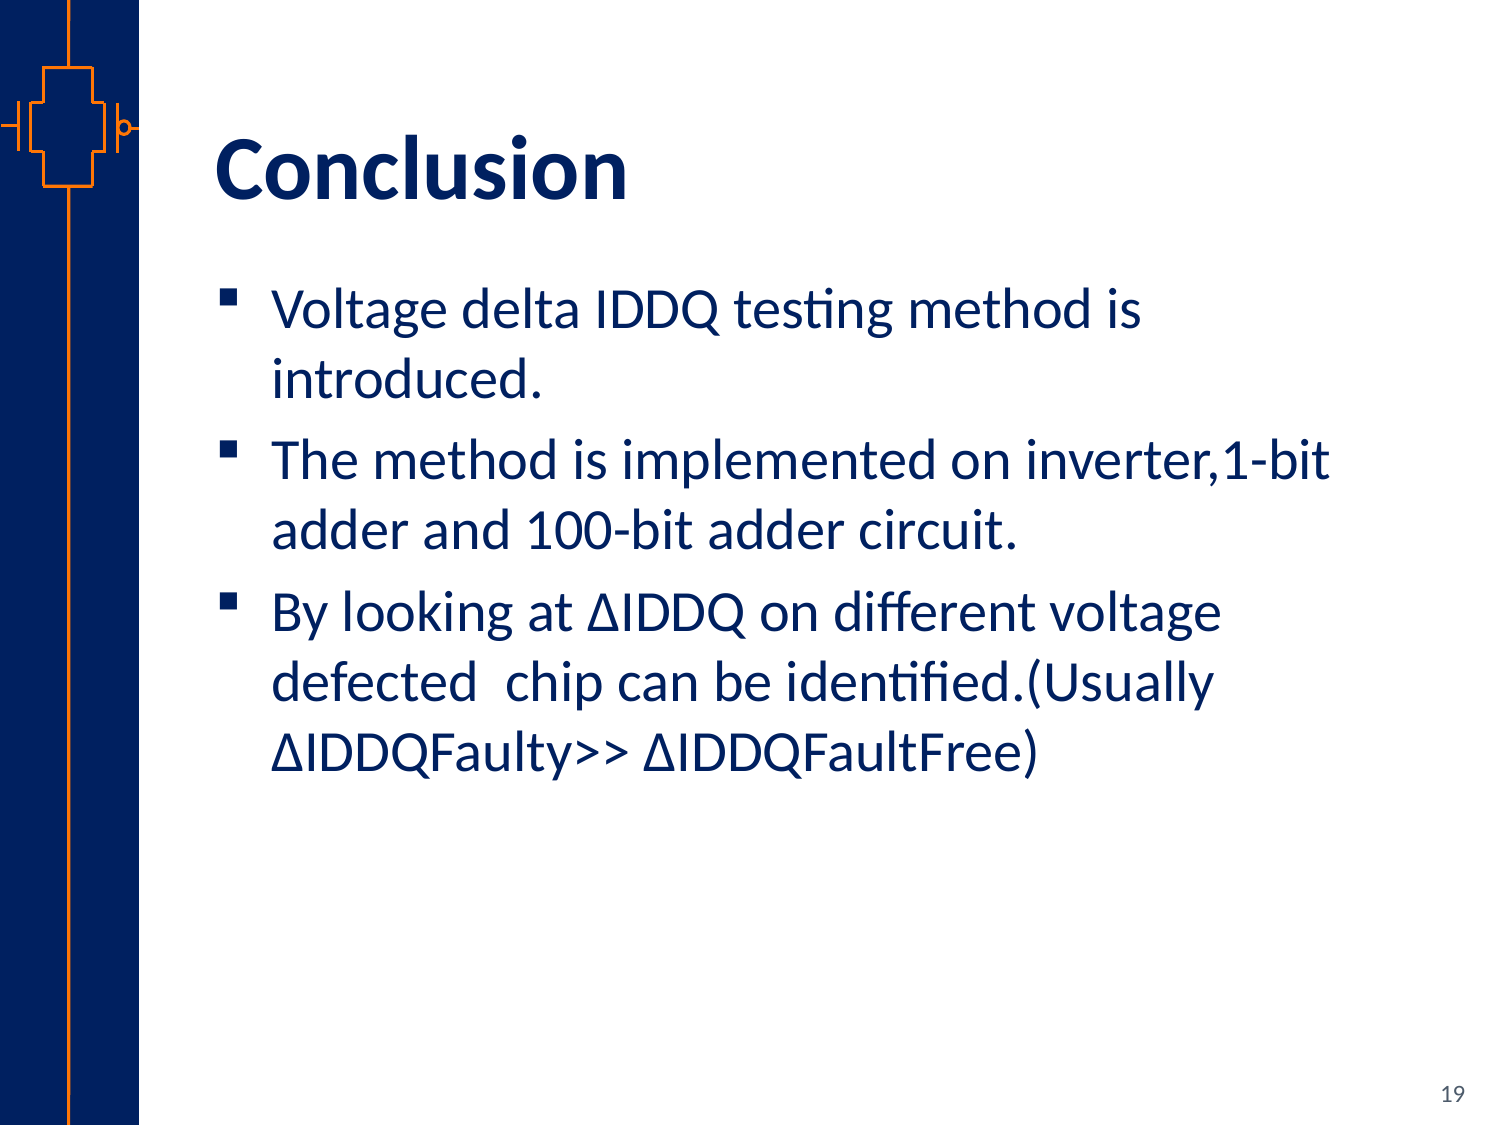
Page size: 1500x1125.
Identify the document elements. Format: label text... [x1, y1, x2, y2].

slide_number 19 [1425, 1062, 1488, 1123]
list Voltage delta IDDQ testing method is introduced. The method is implemented on inverter,1-bit adder and 100-bit adder circuit. By looking at ∆IDDQ on different voltage defected chip can be identified.(Usually ∆IDDQFaulty>> ∆IDDQFaultFree) [200, 262, 1425, 988]
title Conclusion [200, 37, 1388, 225]
